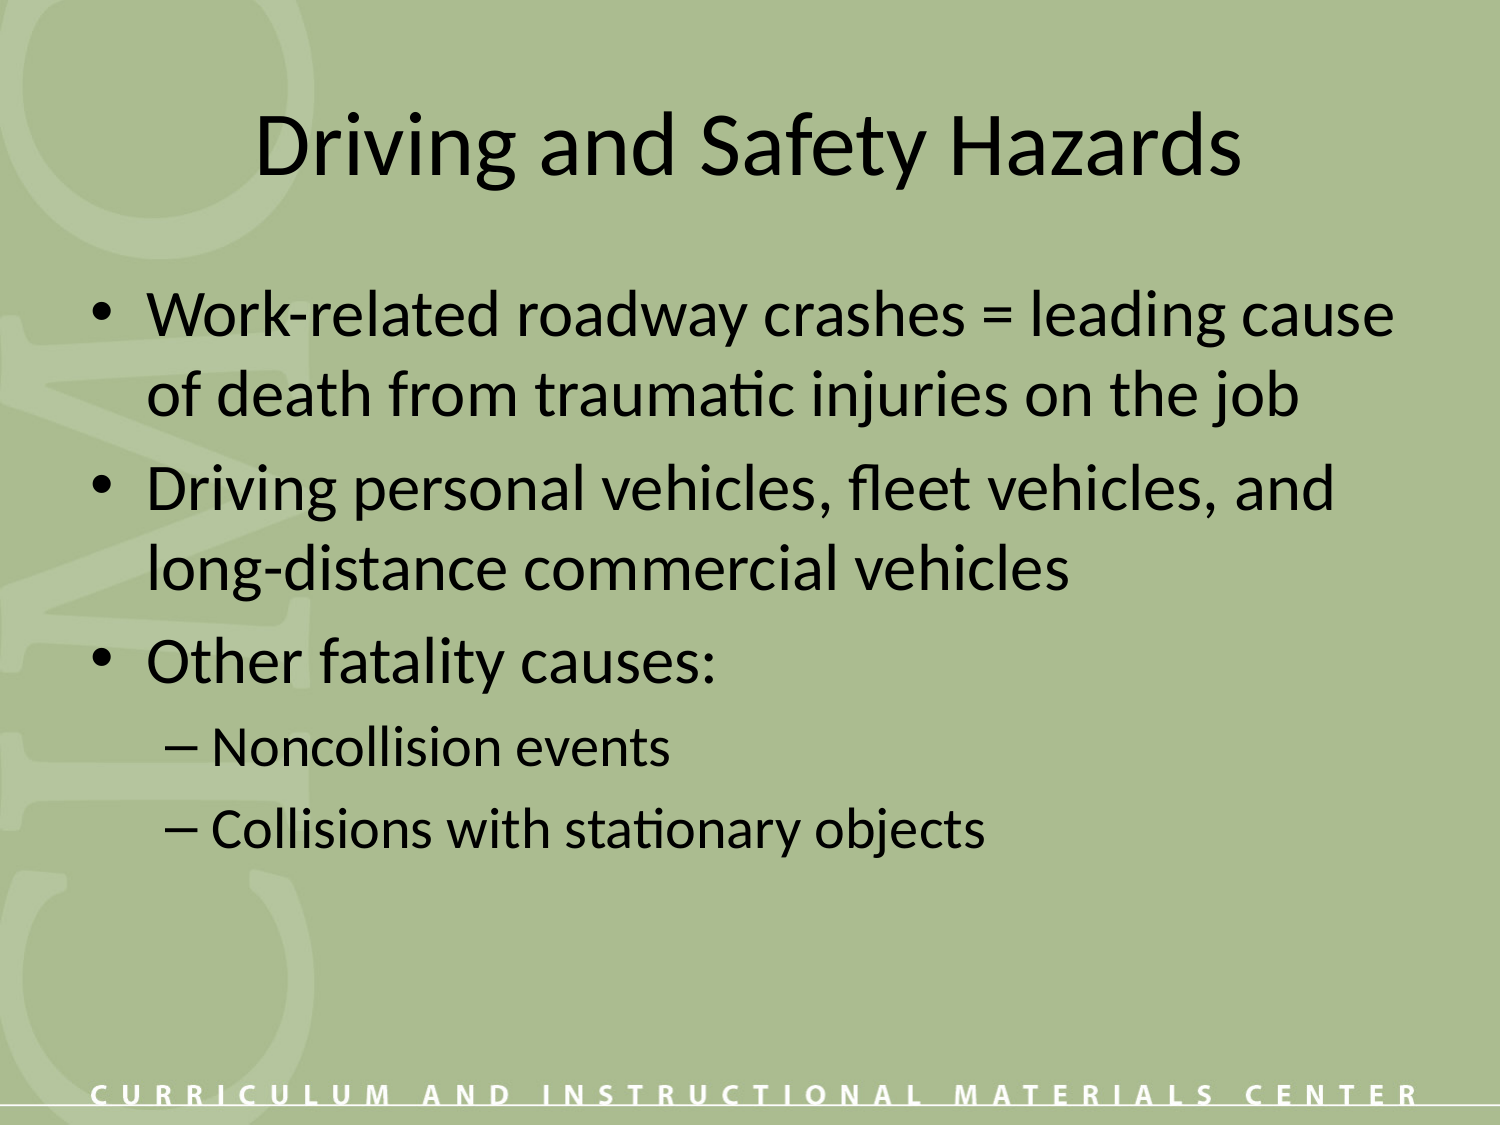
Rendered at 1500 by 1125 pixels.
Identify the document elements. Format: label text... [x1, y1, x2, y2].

list Work-related roadway crashes = leading cause of death from traumatic injuries on the job Driving personal vehicles, fleet vehicles, and long-distance commercial vehicles Other fatality causes: Noncollision events Collisions with stationary objects [75, 262, 1425, 1005]
picture [0, 0, 1500, 1125]
title Driving and Safety Hazards [75, 45, 1425, 233]
